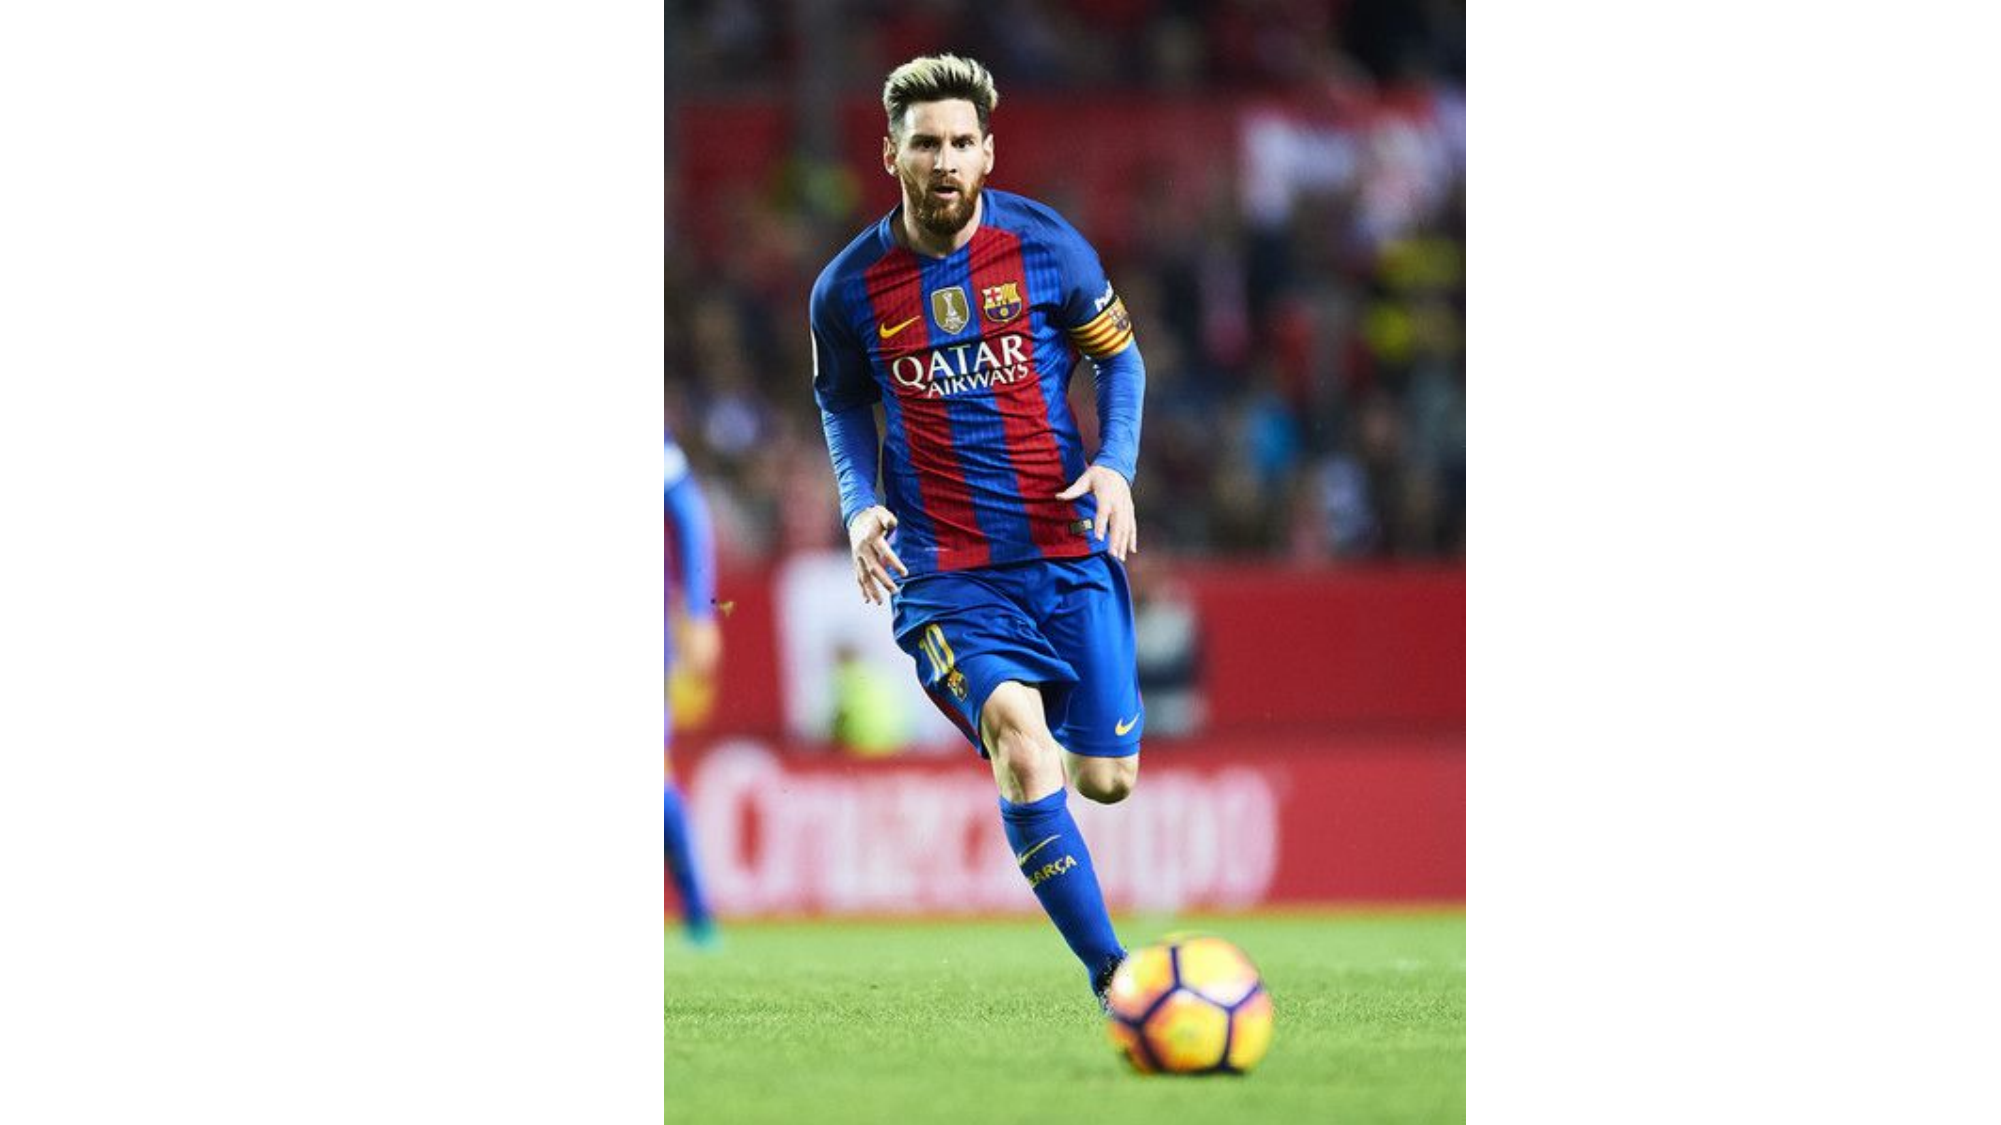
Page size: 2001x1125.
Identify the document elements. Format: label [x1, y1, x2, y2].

list [664, 0, 1466, 1125]
